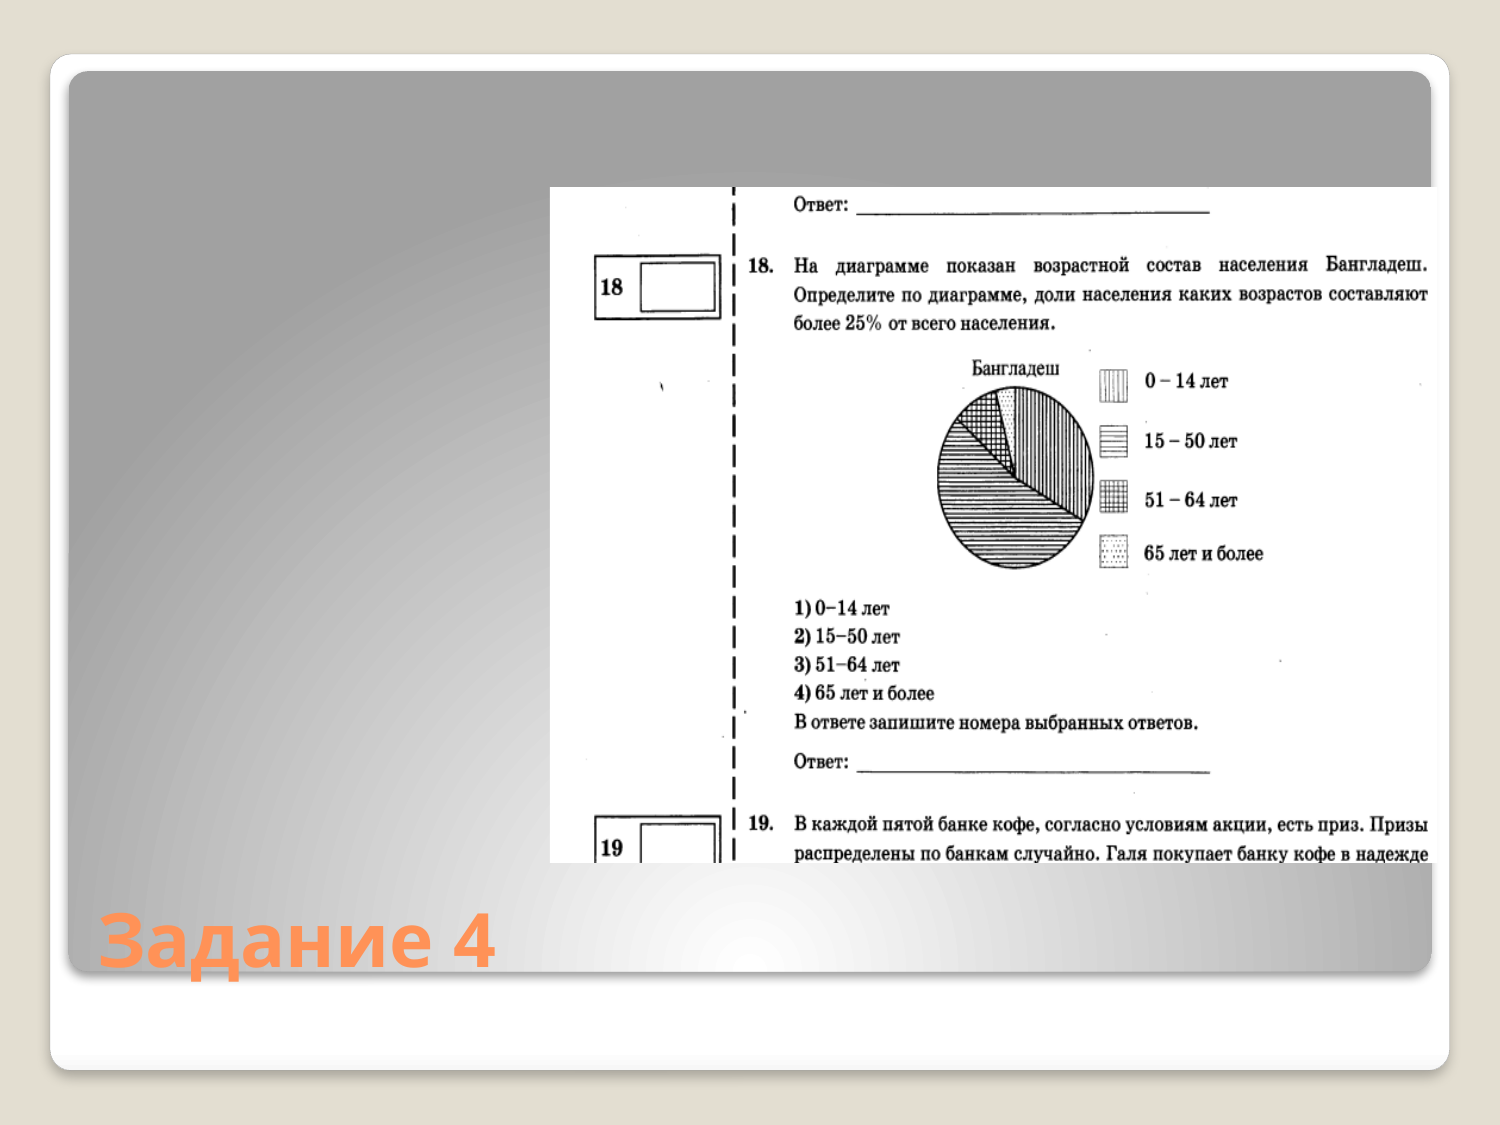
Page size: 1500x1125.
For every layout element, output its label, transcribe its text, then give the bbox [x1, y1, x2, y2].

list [549, 187, 1438, 863]
title Задание 4 [82, 817, 1425, 990]
